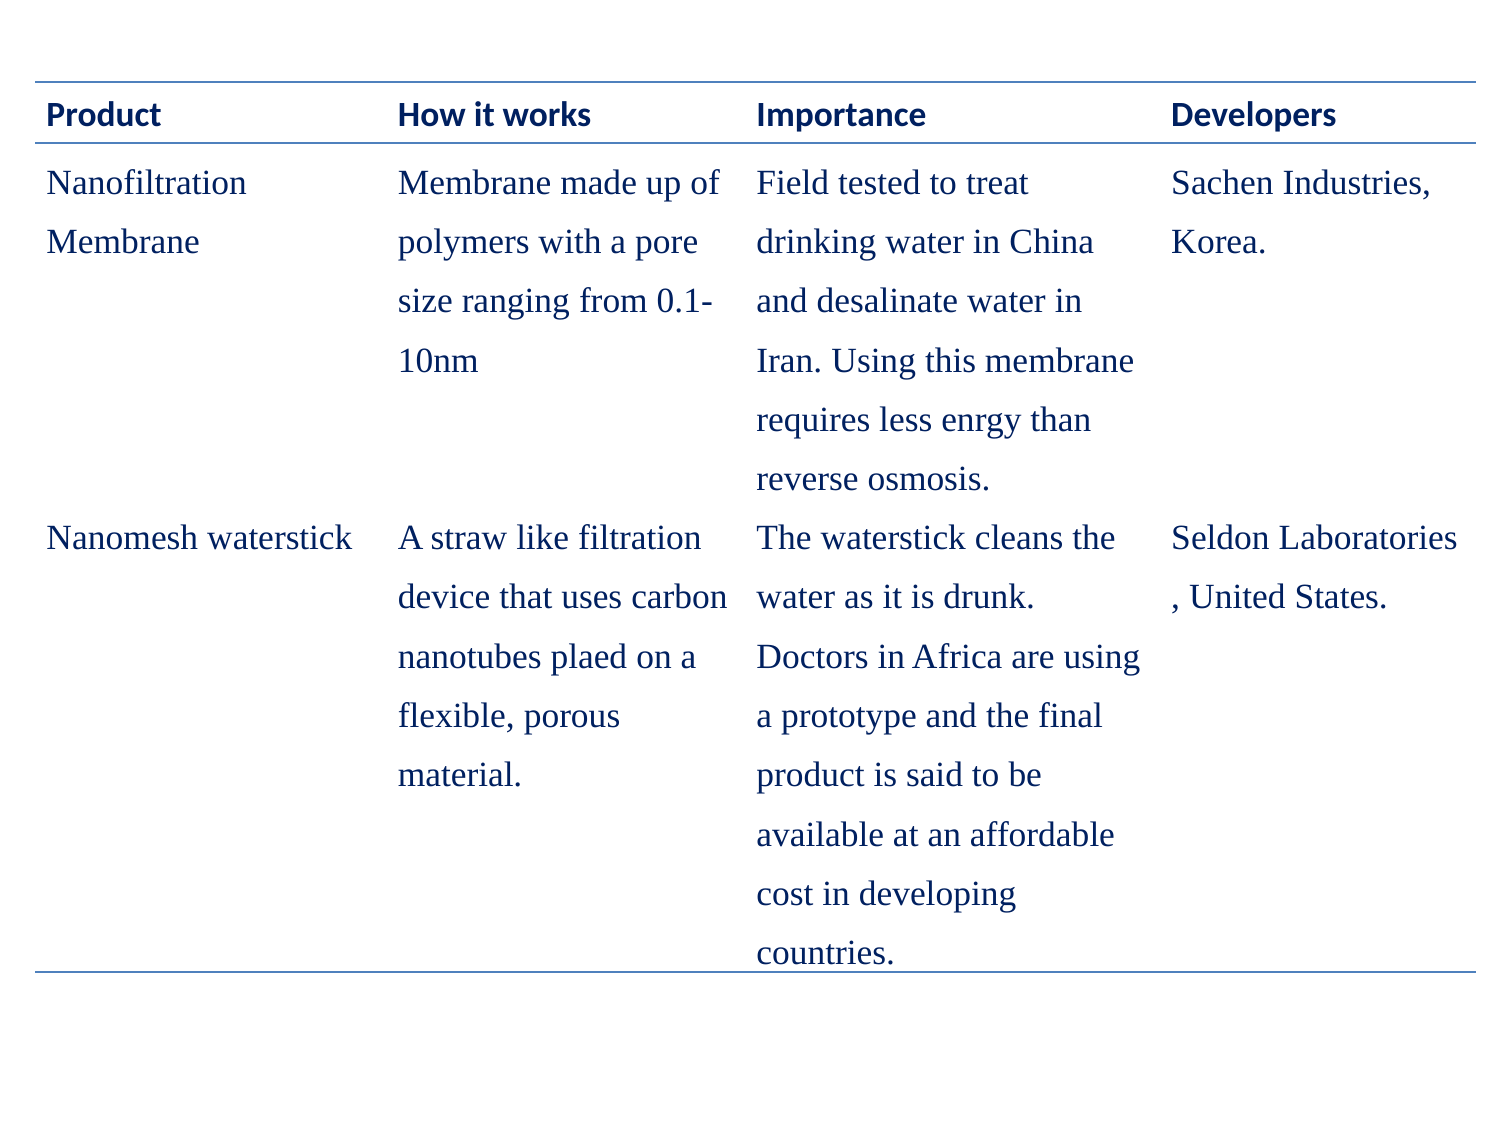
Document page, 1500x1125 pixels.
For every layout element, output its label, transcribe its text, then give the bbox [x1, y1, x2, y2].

table_header Product [35, 83, 387, 142]
table_cell Seldon Laboratories , United States. [1160, 498, 1476, 971]
table_cell Sachen Industries, Korea. [1160, 144, 1476, 498]
table_header Developers [1160, 83, 1476, 142]
table_cell Field tested to treat drinking water in China and desalinate water in Iran. Using this membrane requires less enrgy than reverse osmosis. [745, 144, 1160, 498]
table_header Importance [745, 83, 1160, 142]
table_cell Membrane made up of polymers with a pore size ranging from 0.1-10nm [387, 144, 745, 498]
table_cell A straw like filtration device that uses carbon nanotubes plaed on a flexible, porous material. [387, 498, 745, 971]
table_cell Nanomesh waterstick [35, 498, 387, 971]
table_cell The waterstick cleans the water as it is drunk. Doctors in Africa are using a prototype and the final product is said to be available at an affordable cost in developing countries. [745, 498, 1160, 971]
table_header How it works [387, 83, 745, 142]
table_cell Nanofiltration Membrane [35, 144, 387, 498]
